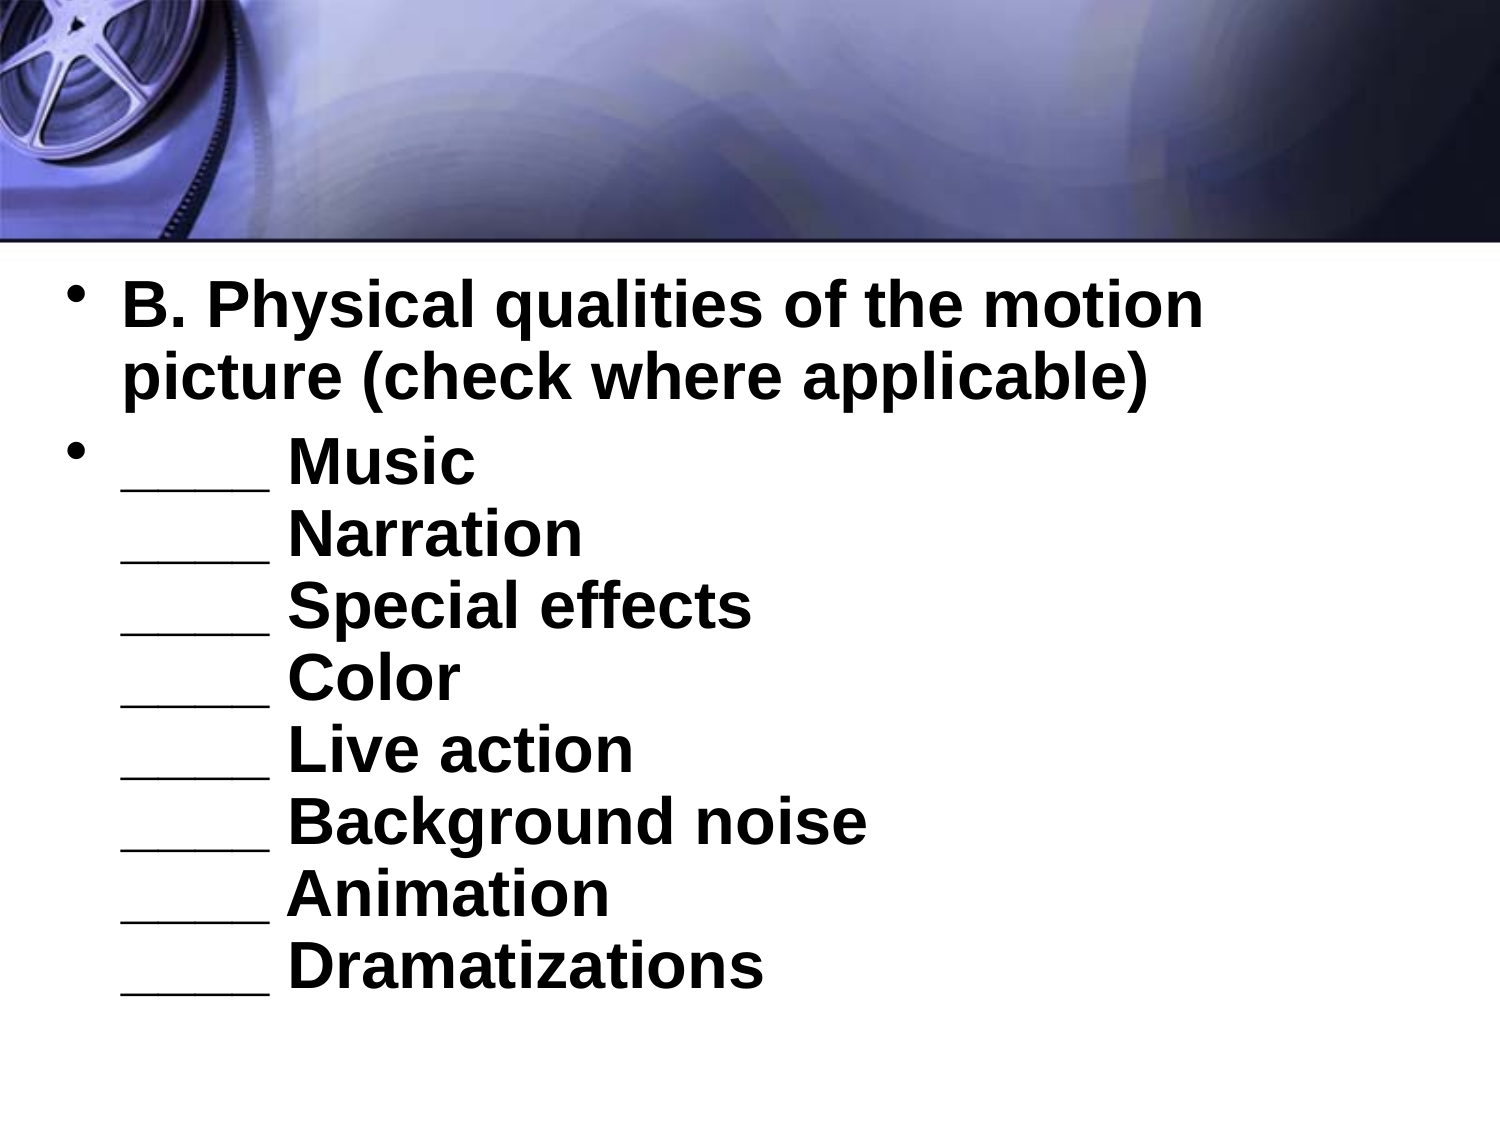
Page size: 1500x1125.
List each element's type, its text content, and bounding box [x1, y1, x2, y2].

picture [0, 0, 1500, 1125]
list B. Physical qualities of the motion picture (check where applicable) ____ Music ____ Narration ____ Special effects ____ Color ____ Live action ____ Background noise ____ Animation ____ Dramatizations [49, 262, 1401, 1076]
